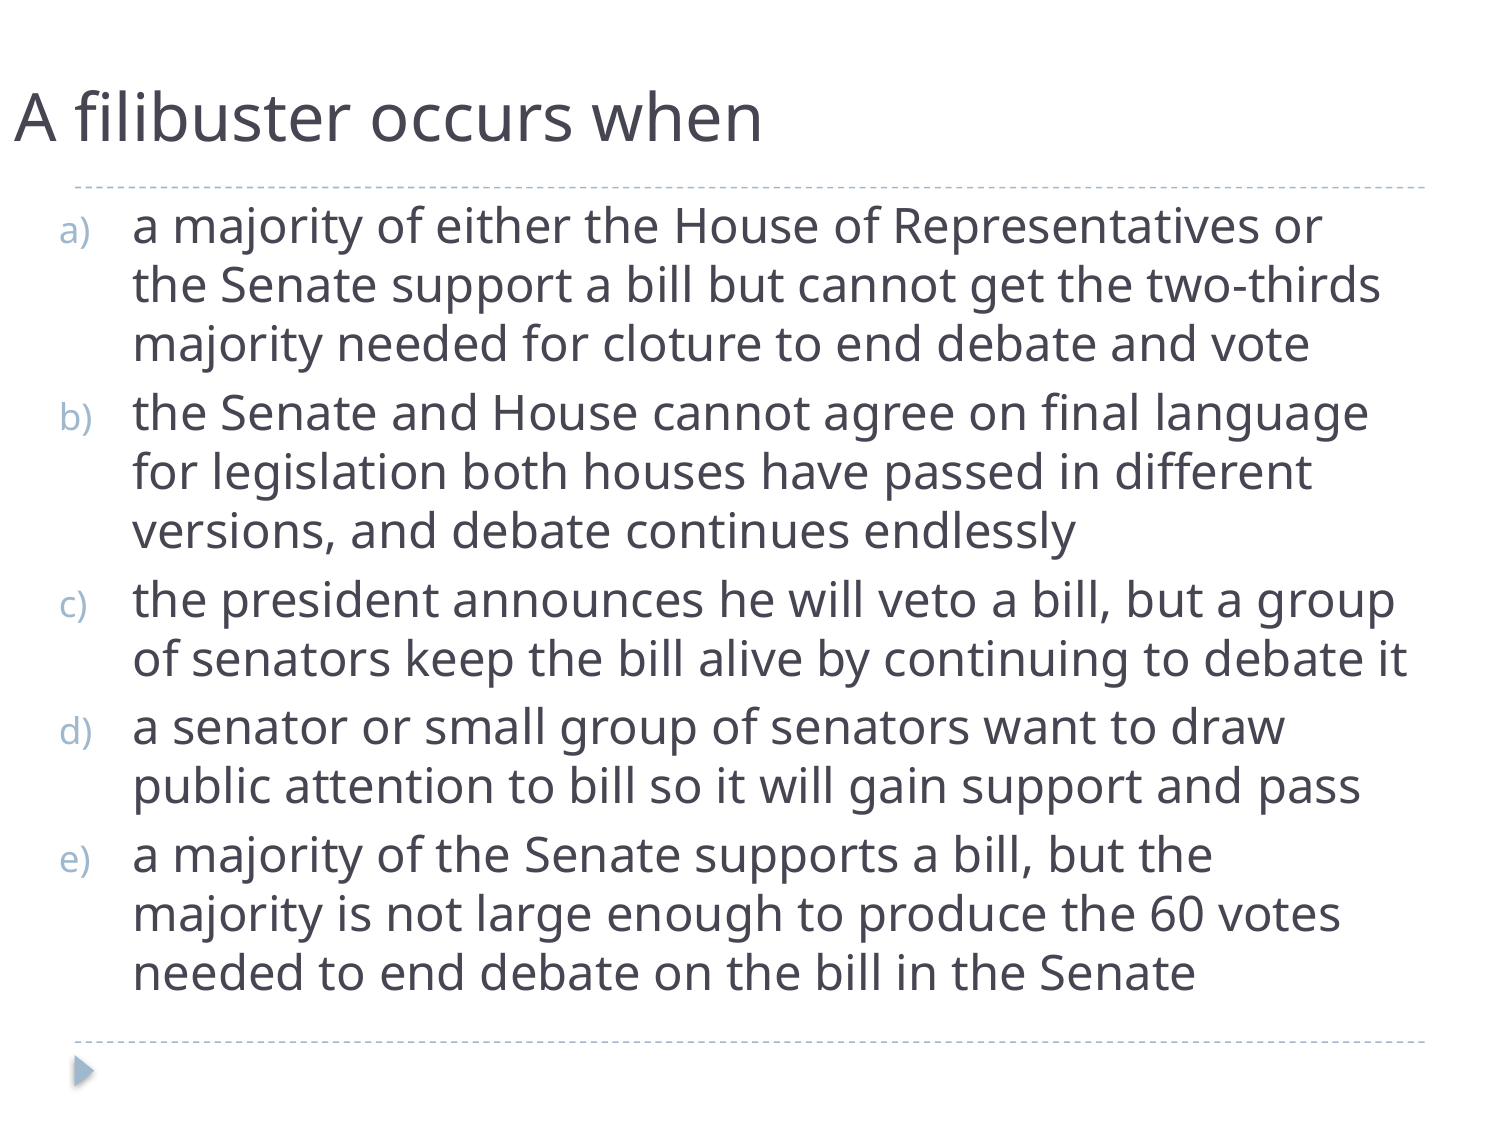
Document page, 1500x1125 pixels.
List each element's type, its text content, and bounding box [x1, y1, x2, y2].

list a majority of either the House of Representatives or the Senate support a bill but cannot get the two-thirds majority needed for cloture to end debate and vote the Senate and House cannot agree on final language for legislation both houses have passed in different versions, and debate continues endlessly the president announces he will veto a bill, but a group of senators keep the bill alive by continuing to debate it a senator or small group of senators want to draw public attention to bill so it will gain support and pass a majority of the Senate supports a bill, but the majority is not large enough to produce the 60 votes needed to end debate on the bill in the Senate [0, 187, 1425, 1063]
title A filibuster occurs when [0, 0, 1500, 163]
